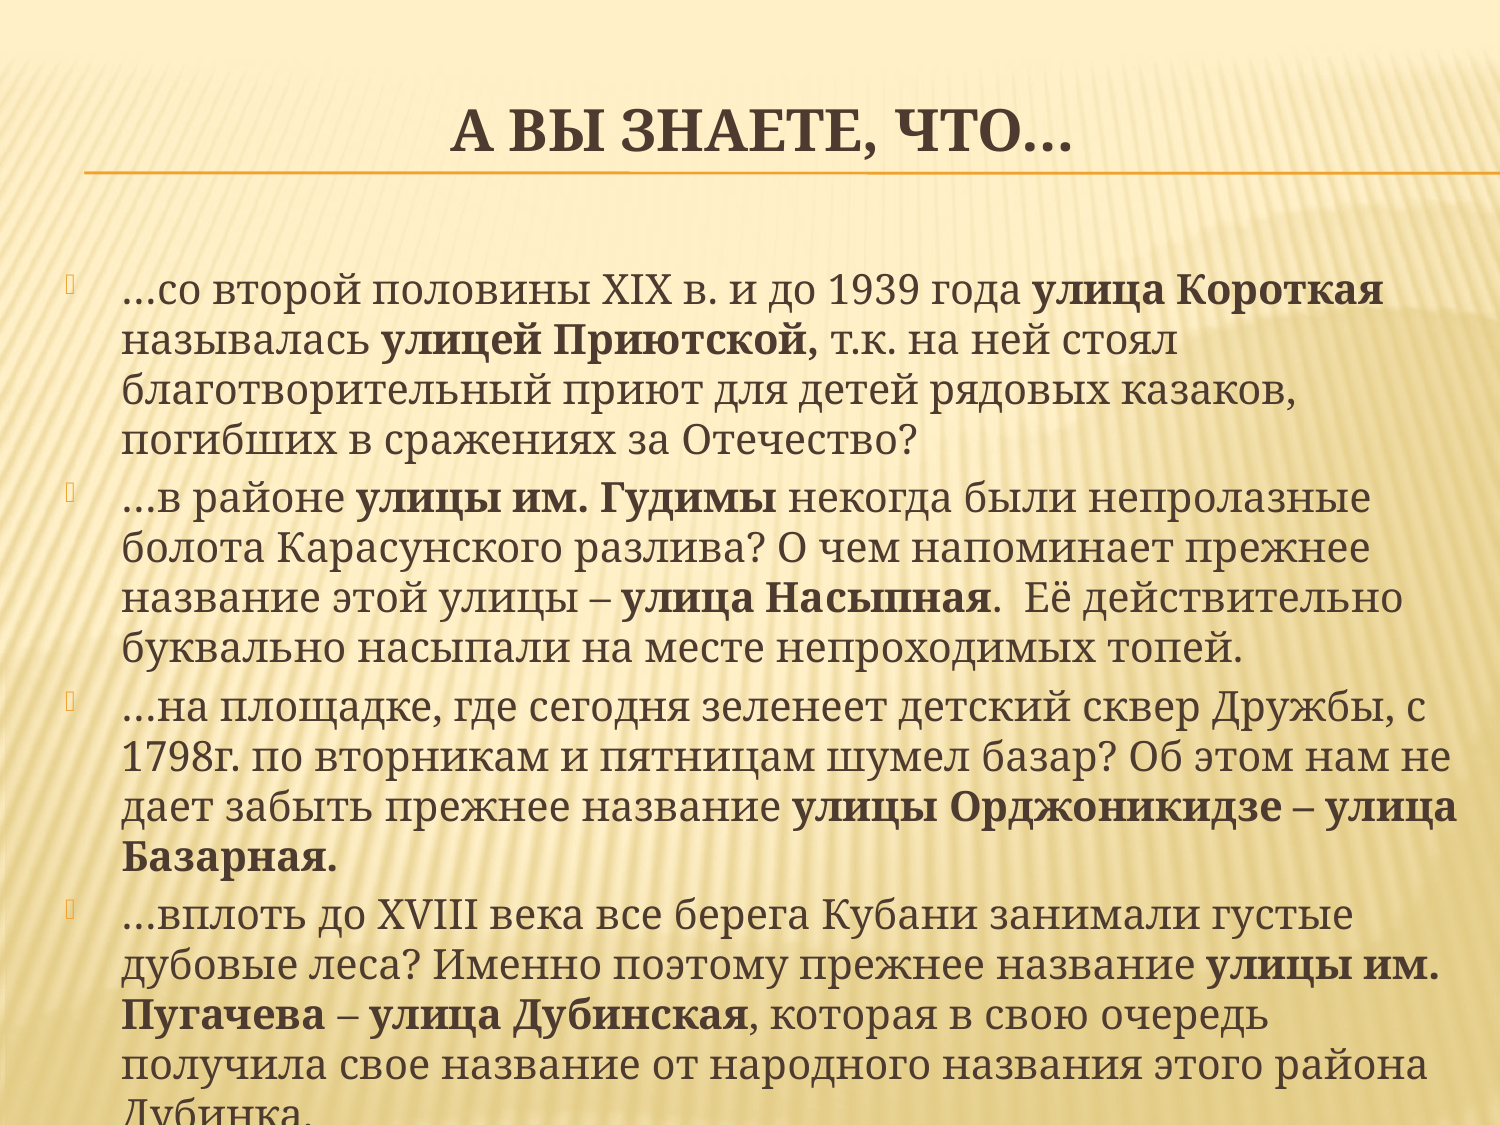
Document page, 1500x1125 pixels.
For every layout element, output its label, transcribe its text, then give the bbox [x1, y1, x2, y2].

list …со второй половины XIX в. и до 1939 года улица Короткая называлась улицей Приютской, т.к. на ней стоял благотворительный приют для детей рядовых казаков, погибших в сражениях за Отечество? …в районе улицы им. Гудимы некогда были непролазные болота Карасунского разлива? О чем напоминает прежнее название этой улицы – улица Насыпная. Её действительно буквально насыпали на месте непроходимых топей. …на площадке, где сегодня зеленеет детский сквер Дружбы, с 1798г. по вторникам и пятницам шумел базар? Об этом нам не дает забыть прежнее название улицы Орджоникидзе – улица Базарная. …вплоть до XVIII века все берега Кубани занимали густые дубовые леса? Именно поэтому прежнее название улицы им. Пугачева – улица Дубинская, которая в свою очередь получила свое название от народного названия этого района Дубинка. [49, 254, 1476, 1083]
title А вы знаете, что… [50, 42, 1475, 213]
